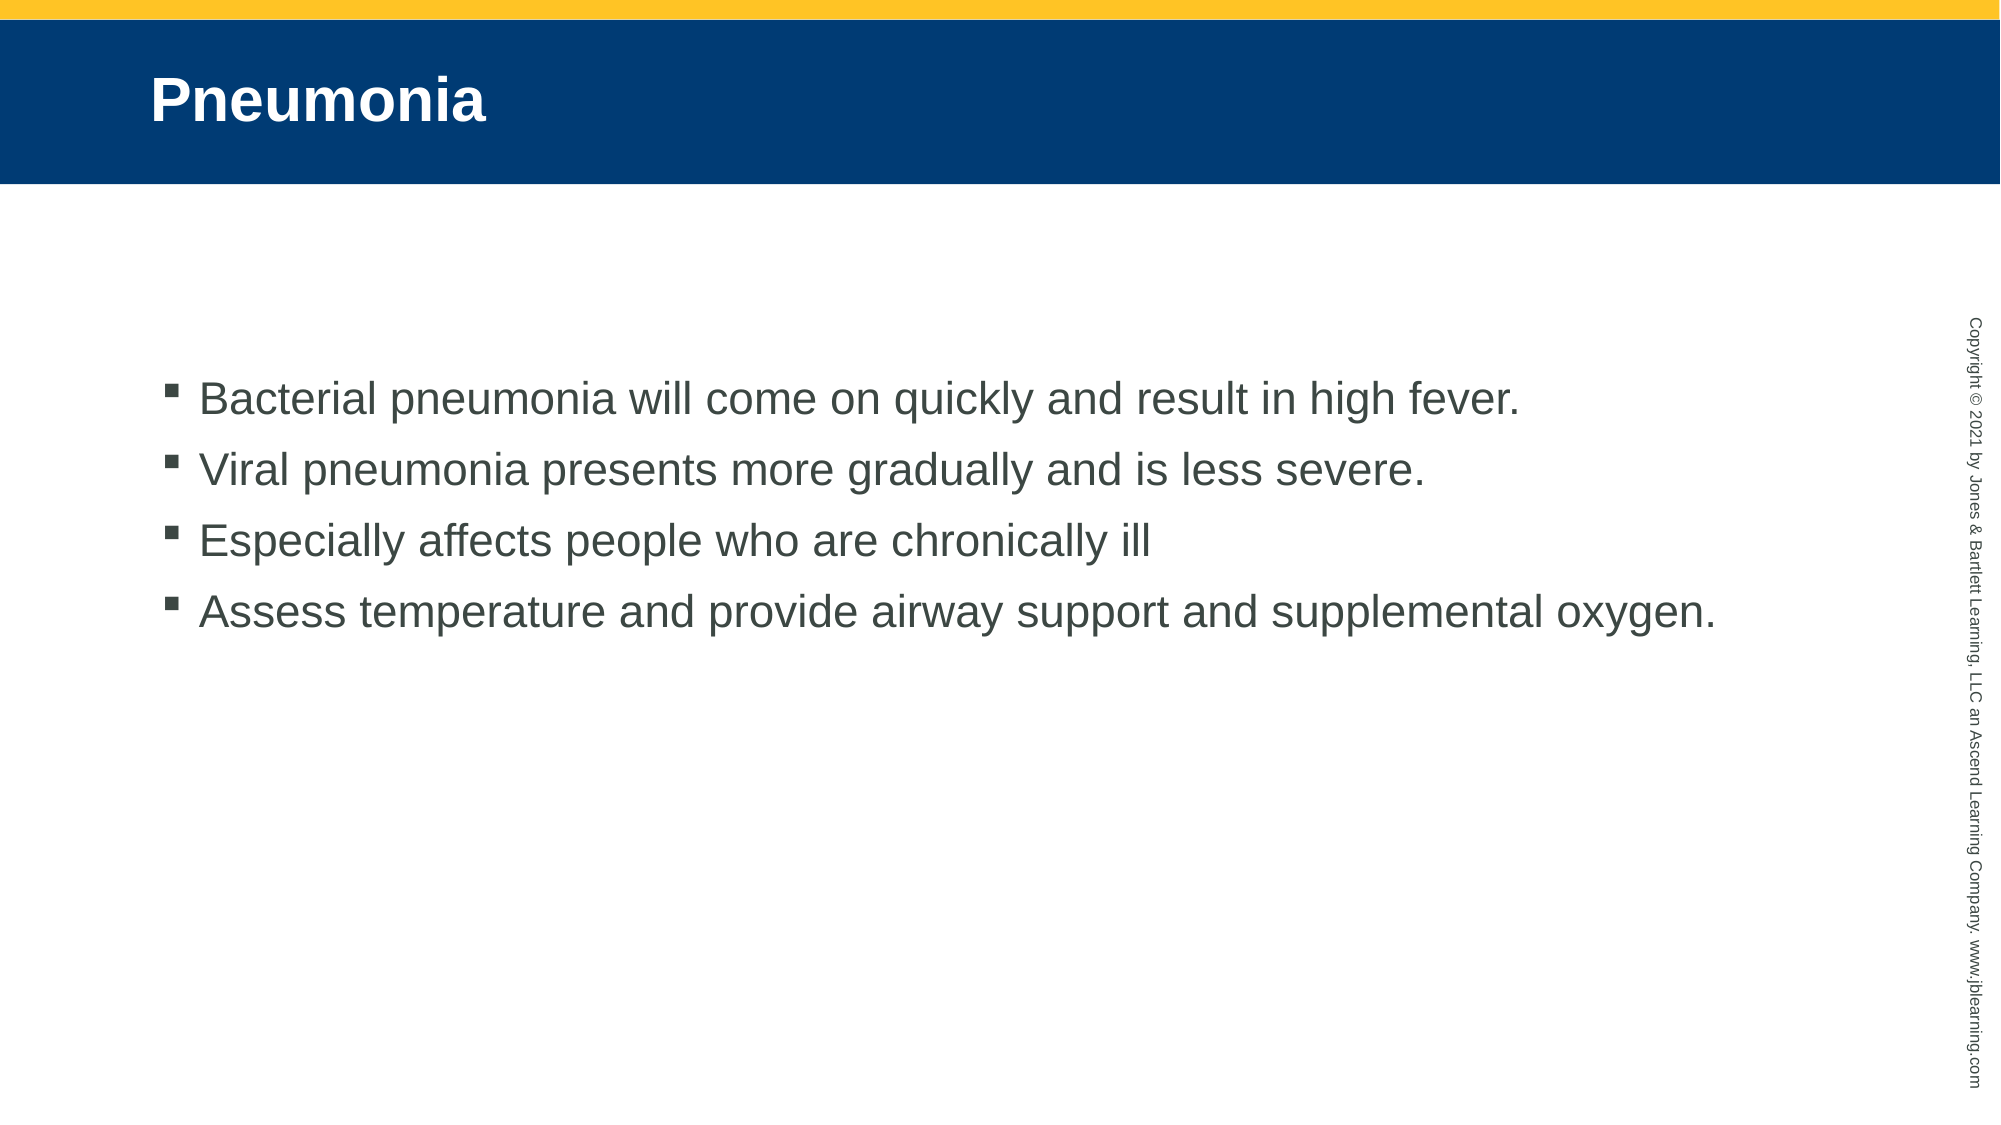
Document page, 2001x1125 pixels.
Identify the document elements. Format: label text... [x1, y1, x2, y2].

list Bacterial pneumonia will come on quickly and result in high fever. Viral pneumonia presents more gradually and is less severe. Especially affects people who are chronically ill Assess temperature and provide airway support and supplemental oxygen. [146, 361, 1859, 1016]
title Pneumonia [0, 19, 2000, 185]
